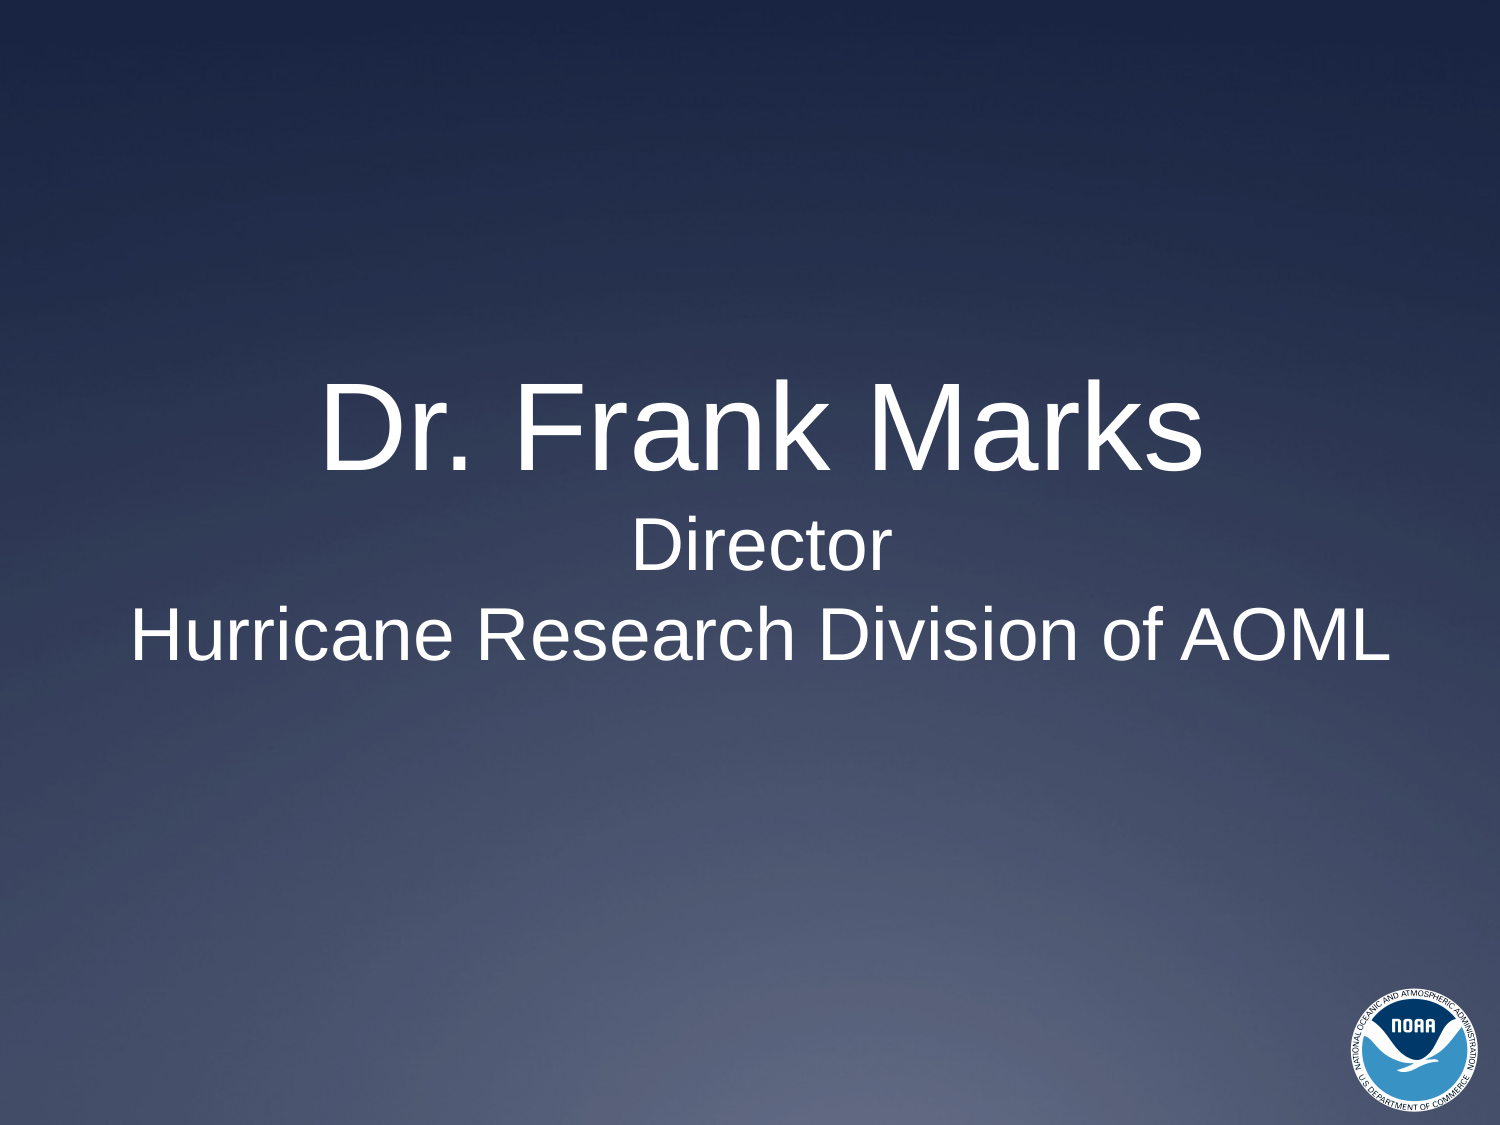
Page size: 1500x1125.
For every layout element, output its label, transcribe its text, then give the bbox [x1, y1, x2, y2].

title Dr. Frank Marks Director Hurricane Research Division of AOML [112, 337, 1412, 468]
picture [1350, 987, 1479, 1113]
